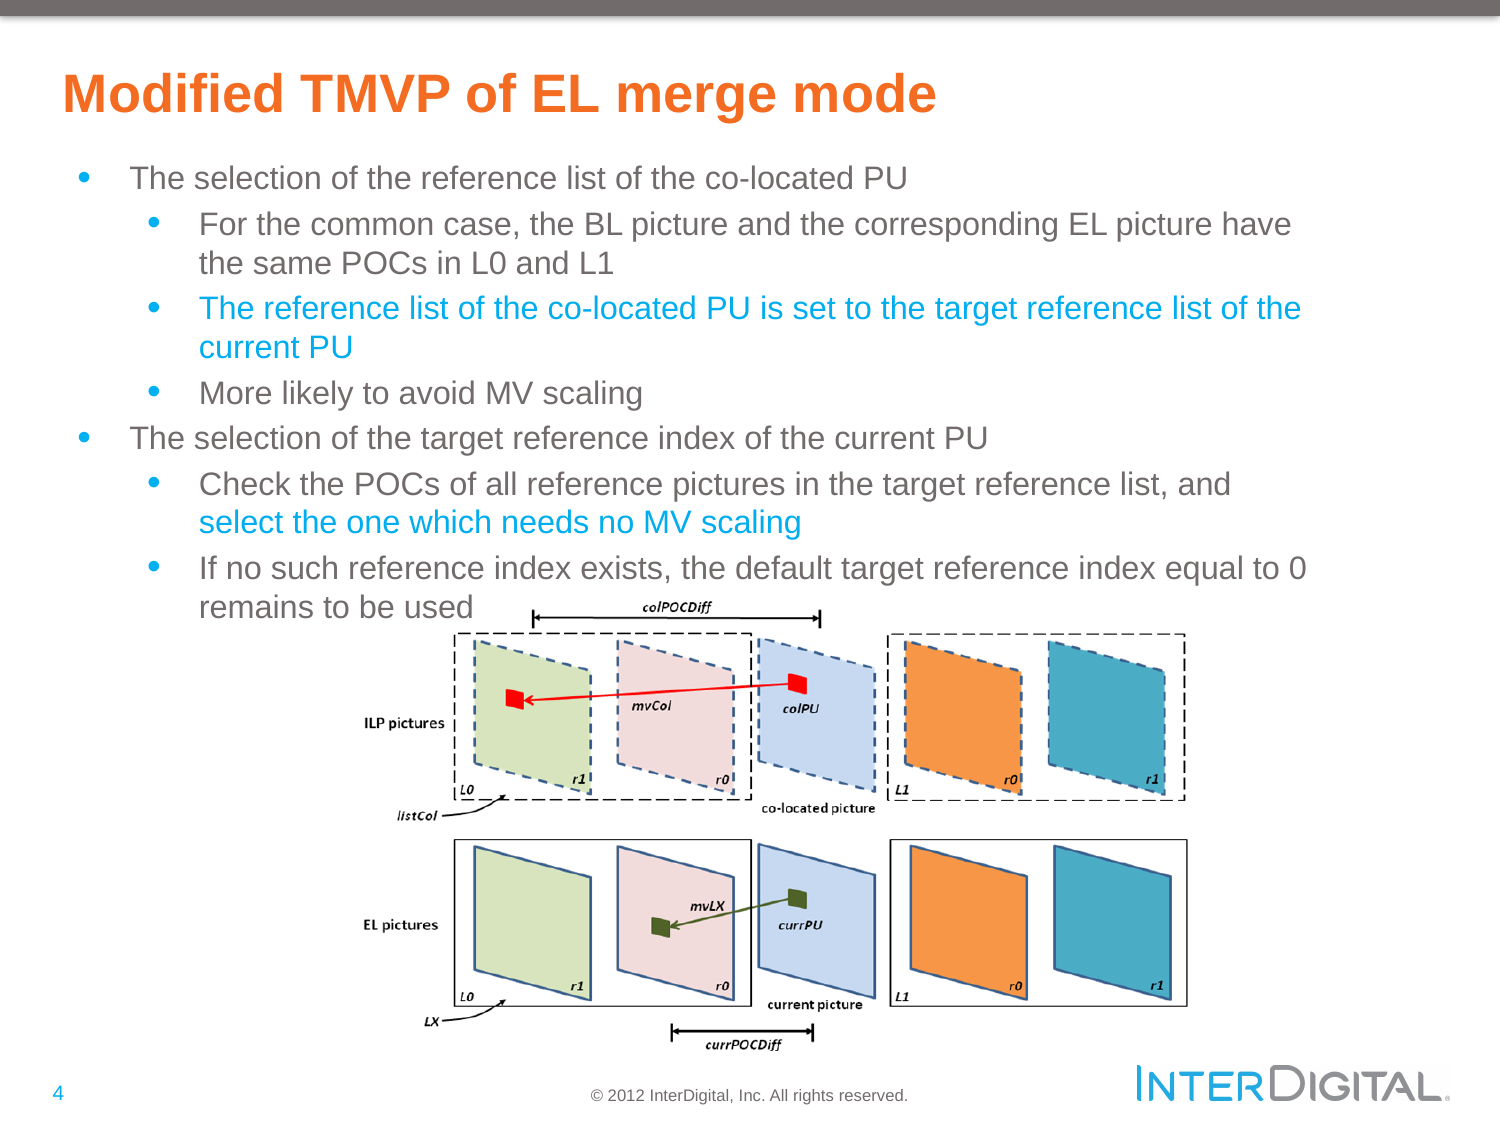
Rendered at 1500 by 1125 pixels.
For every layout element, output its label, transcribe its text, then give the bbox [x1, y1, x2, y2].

picture [324, 587, 1188, 1063]
title Modified TMVP of EL merge mode [48, 45, 1438, 138]
text_box The selection of the reference list of the co-located PU For the common case, the BL picture and the corresponding EL picture have the same POCs in L0 and L1 The reference list of the co-located PU is set to the target reference list of the current PU More likely to avoid MV scaling The selection of the target reference index of the current PU Check the POCs of all reference pictures in the target reference list, and select the one which needs no MV scaling If no such reference index exists, the default target reference index equal to 0 remains to be used [62, 149, 1338, 638]
picture [1137, 1065, 1450, 1101]
